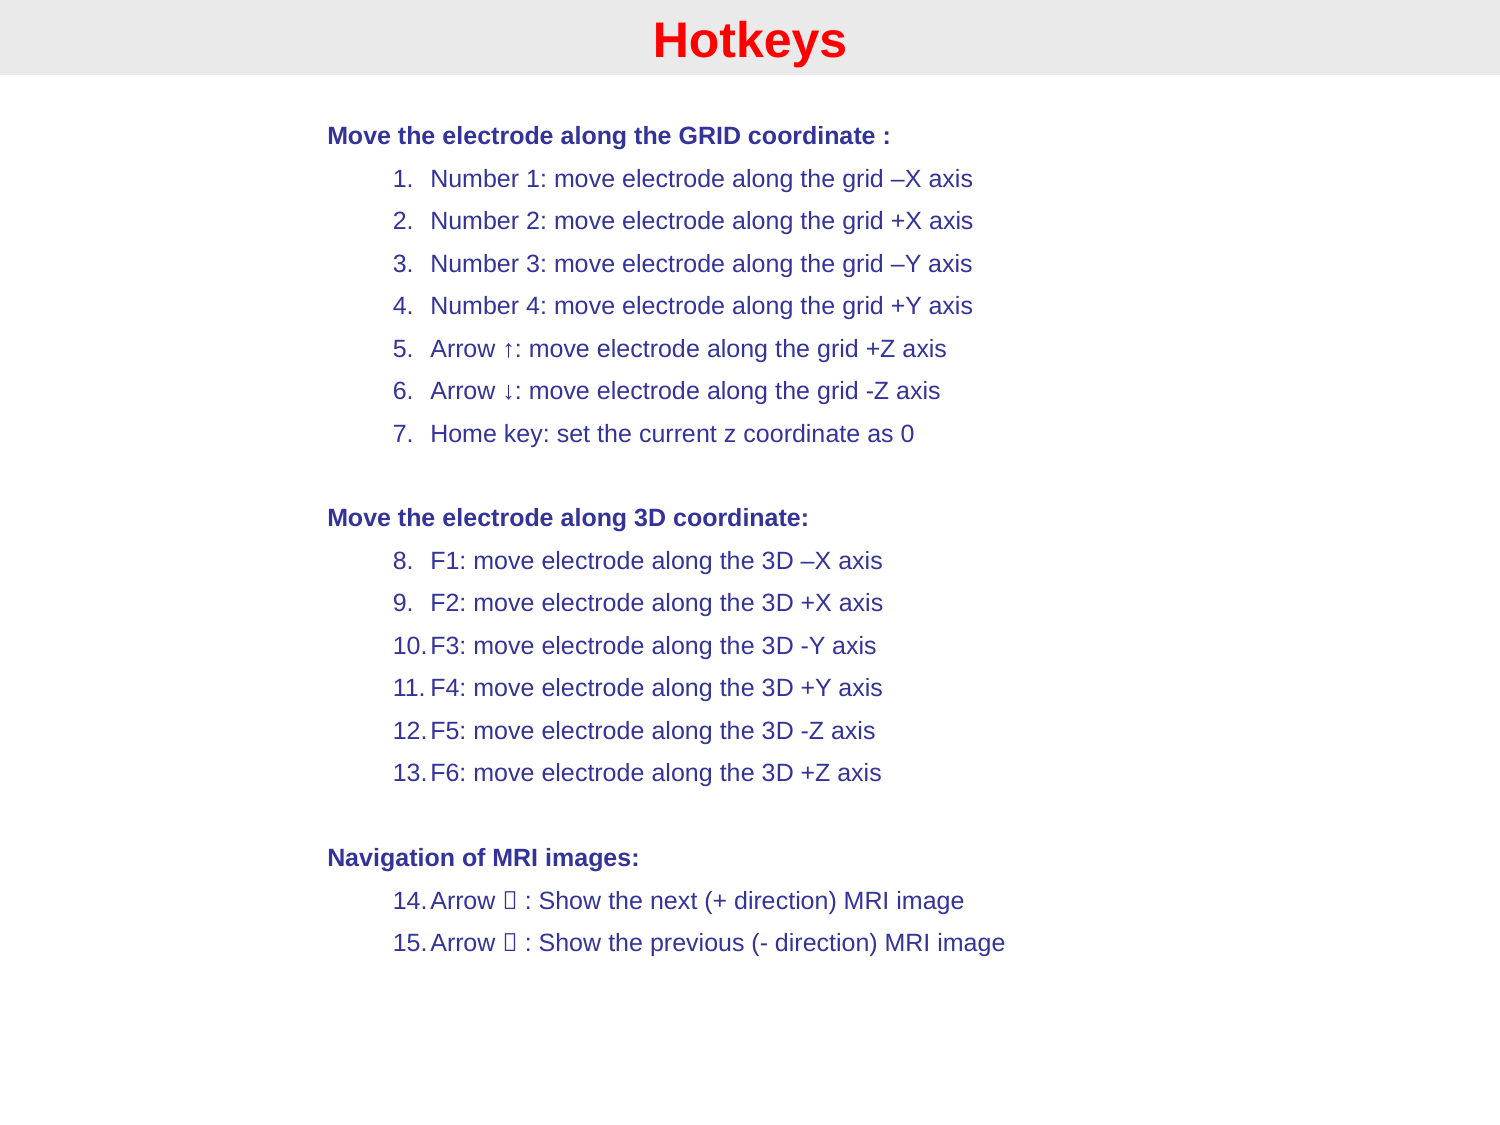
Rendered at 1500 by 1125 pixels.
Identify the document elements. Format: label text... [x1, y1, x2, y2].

text_box Hotkeys [0, 0, 1500, 75]
text_box Move the electrode along the GRID coordinate : Number 1: move electrode along the grid –X axis Number 2: move electrode along the grid +X axis Number 3: move electrode along the grid –Y axis Number 4: move electrode along the grid +Y axis Arrow ↑: move electrode along the grid +Z axis Arrow ↓: move electrode along the grid -Z axis Home key: set the current z coordinate as 0 Move the electrode along 3D coordinate: F1: move electrode along the 3D –X axis F2: move electrode along the 3D +X axis F3: move electrode along the 3D -Y axis F4: move electrode along the 3D +Y axis F5: move electrode along the 3D -Z axis F6: move electrode along the 3D +Z axis Navigation of MRI images: Arrow  : Show the next (+ direction) MRI image Arrow  : Show the previous (- direction) MRI image [312, 112, 1188, 964]
